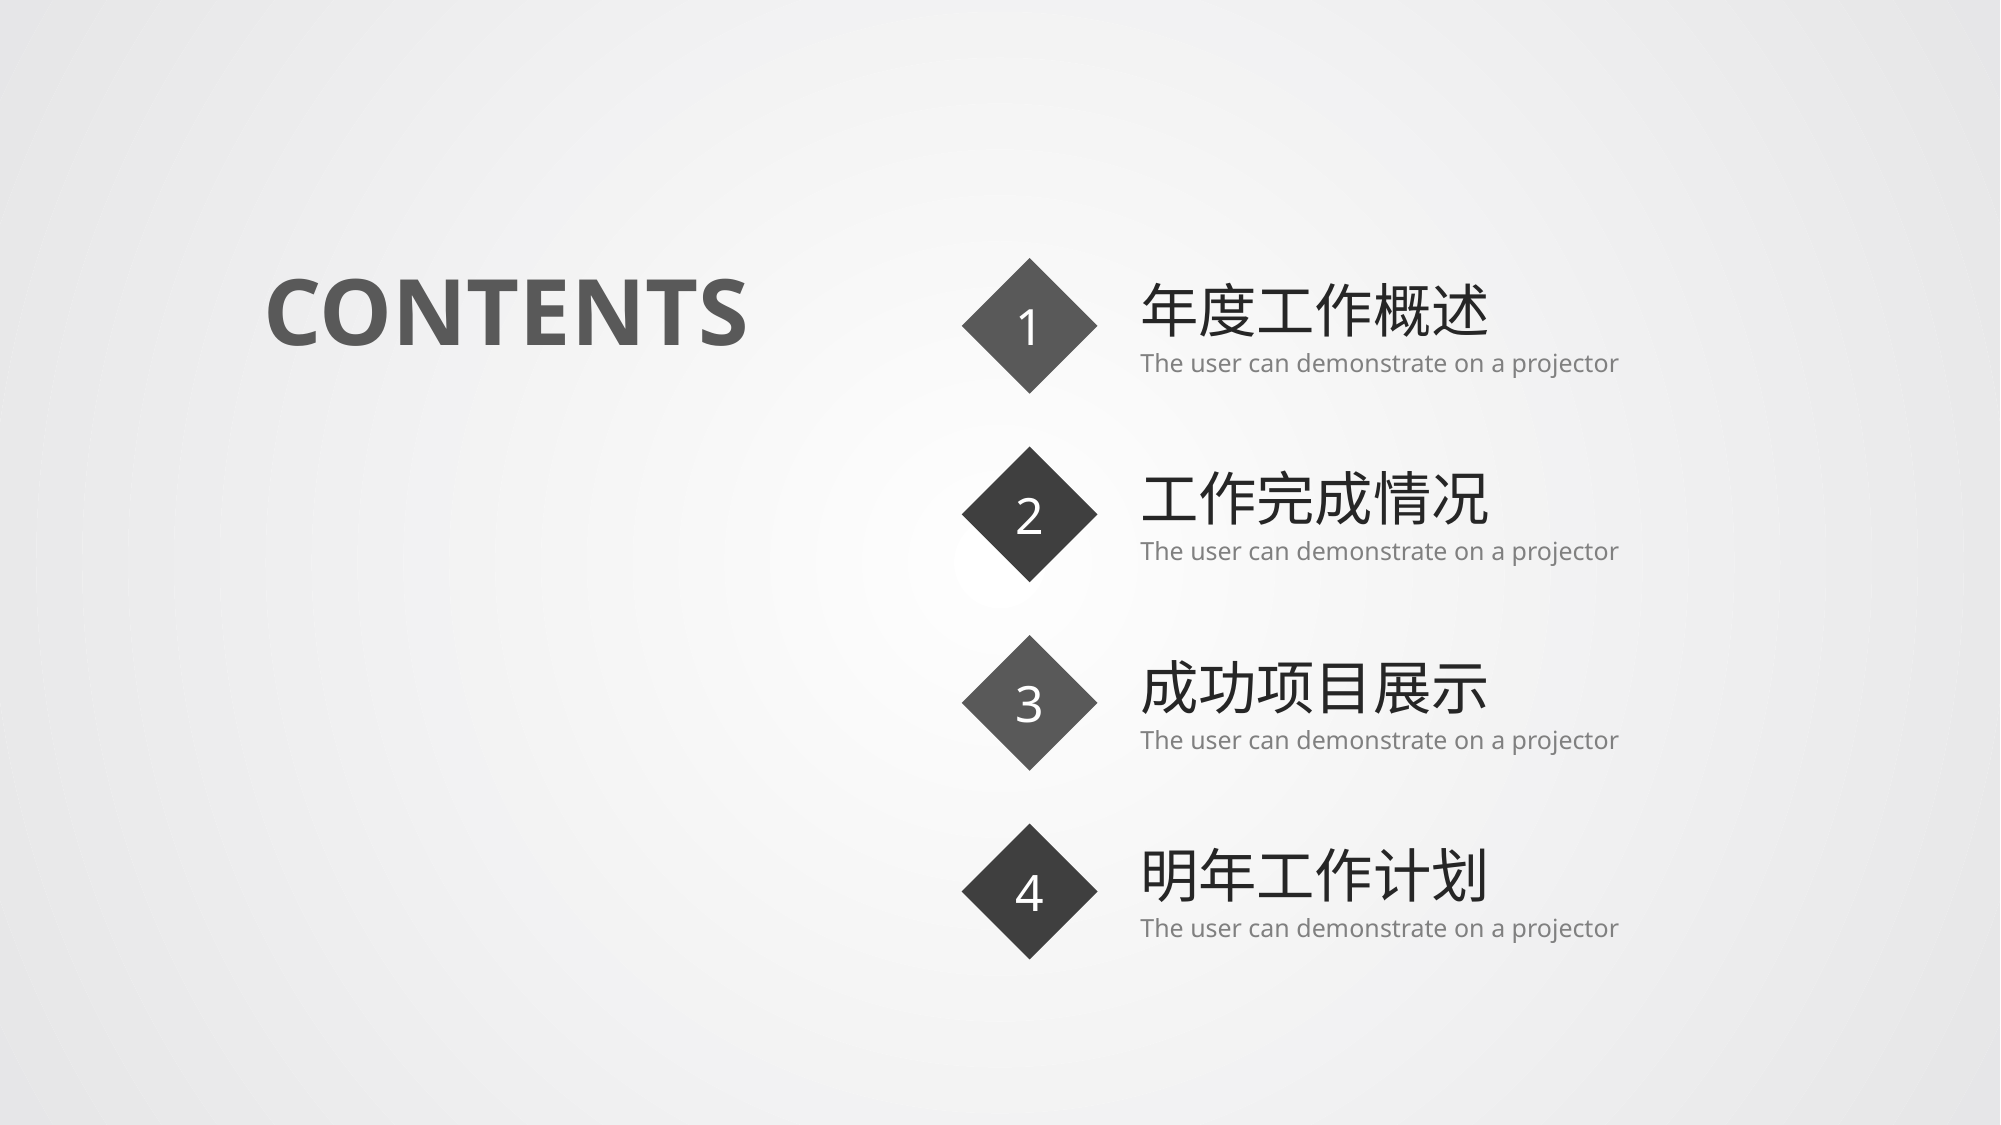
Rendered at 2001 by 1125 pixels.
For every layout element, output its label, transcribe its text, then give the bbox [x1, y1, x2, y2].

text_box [961, 446, 1694, 583]
text_box CONTENTS [248, 246, 799, 371]
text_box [961, 823, 1694, 960]
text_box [961, 634, 1694, 771]
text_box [961, 257, 1694, 394]
